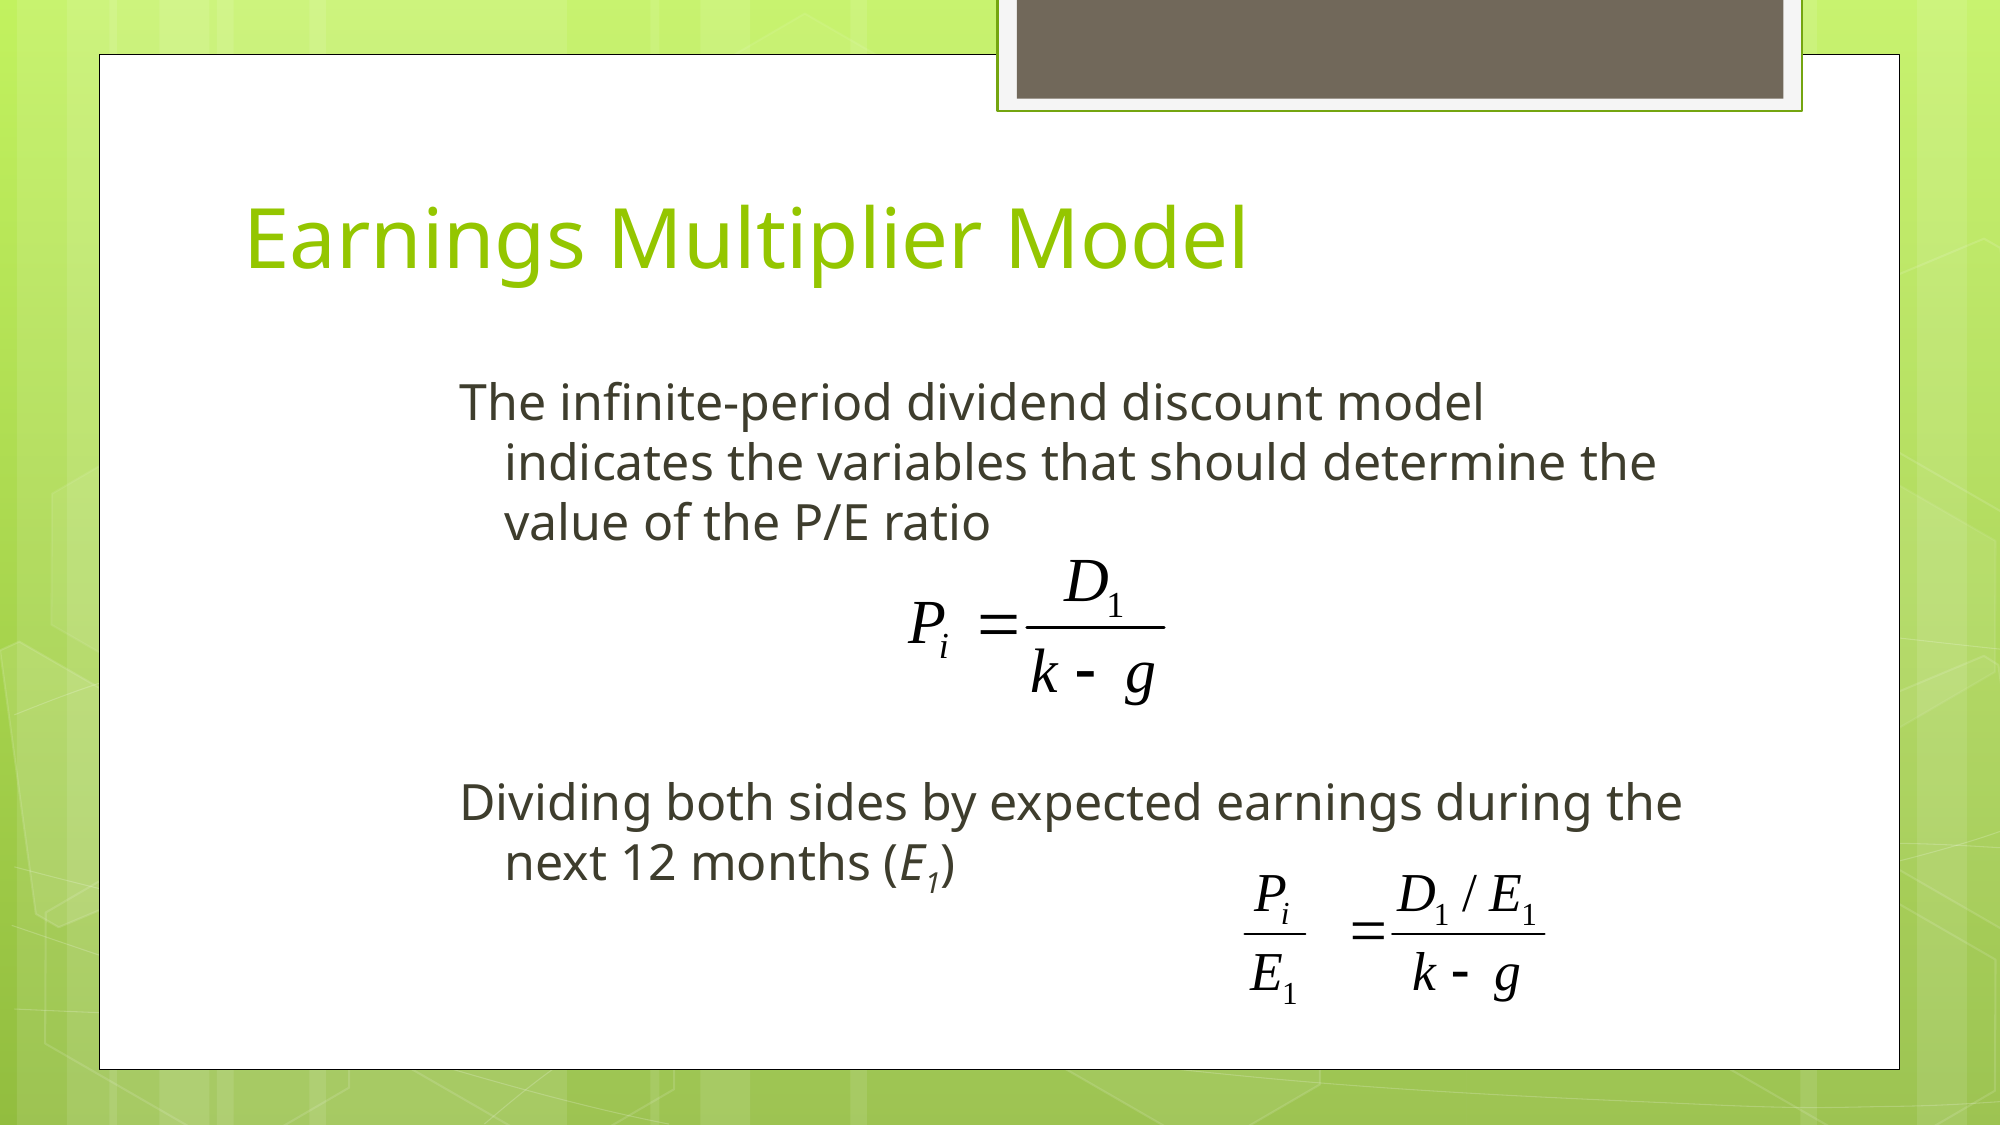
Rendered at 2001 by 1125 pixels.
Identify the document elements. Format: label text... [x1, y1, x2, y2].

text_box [1235, 855, 1555, 1023]
title Earnings Multiplier Model [228, 168, 1765, 293]
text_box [897, 538, 1176, 713]
list The infinite-period dividend discount model indicates the variables that should determine the value of the P/E ratio Dividing both sides by expected earnings during the next 12 months (E1) [433, 363, 1713, 1026]
